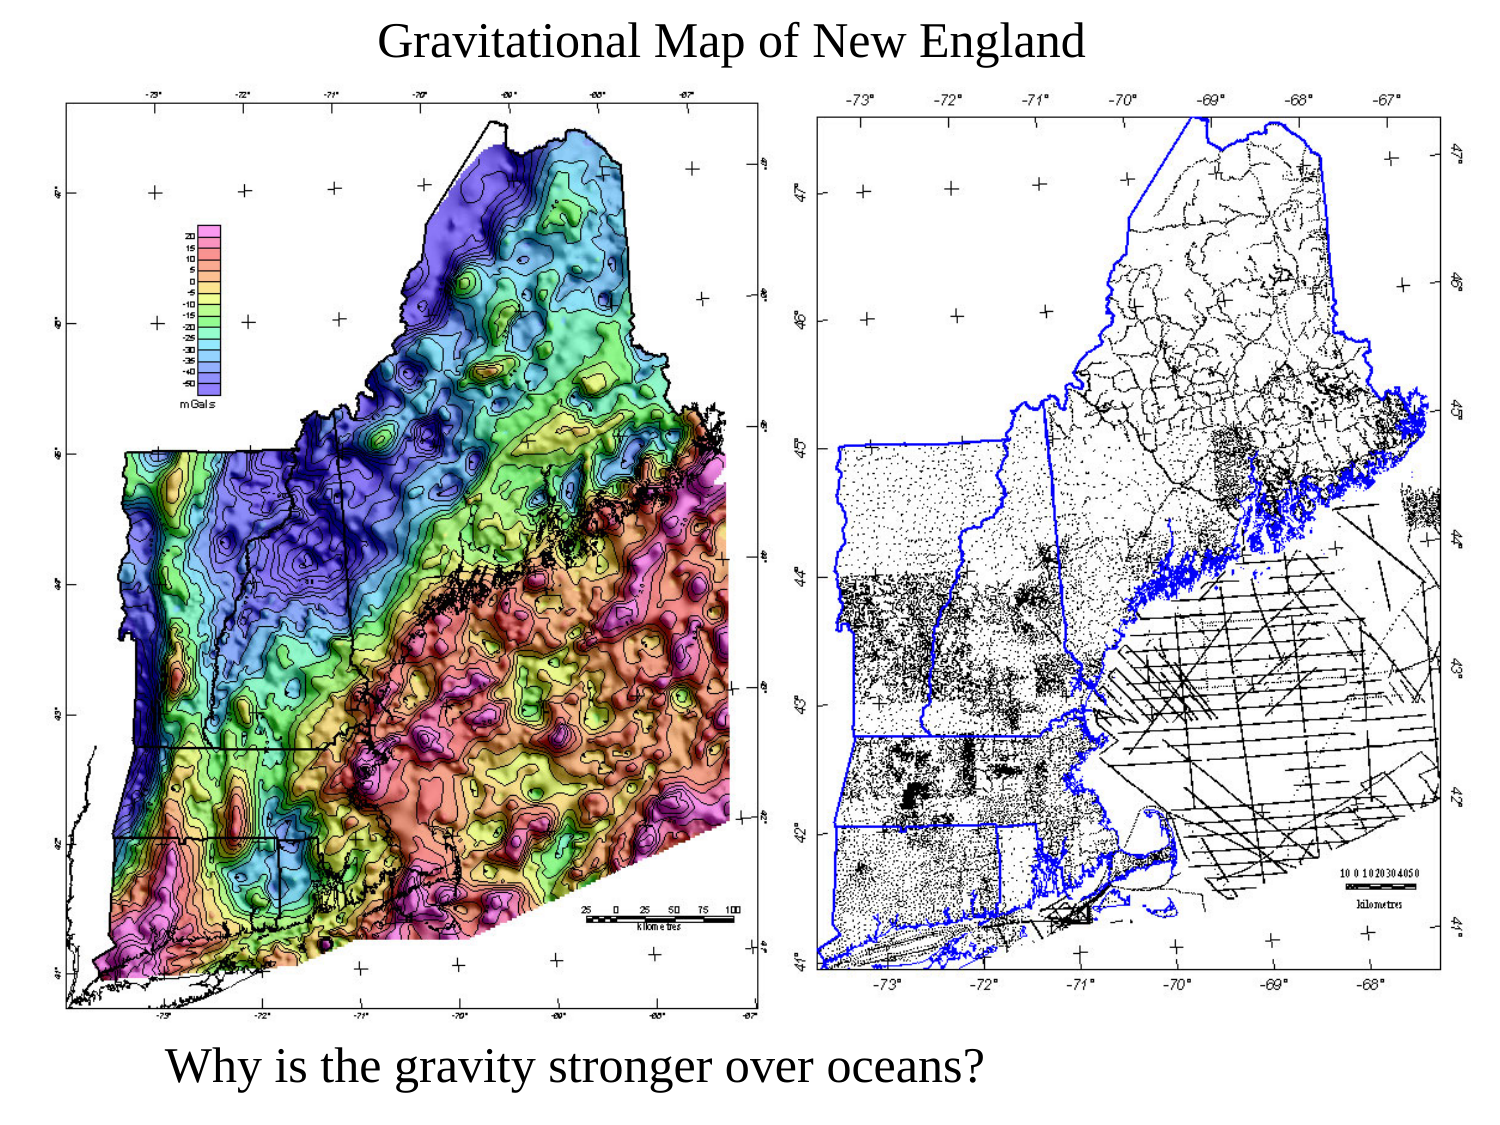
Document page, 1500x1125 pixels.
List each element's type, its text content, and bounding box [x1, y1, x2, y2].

picture [37, 74, 1471, 1038]
text_box Why is the gravity stronger over oceans? [149, 1024, 1275, 1100]
text_box Gravitational Map of New England [362, 0, 1163, 75]
